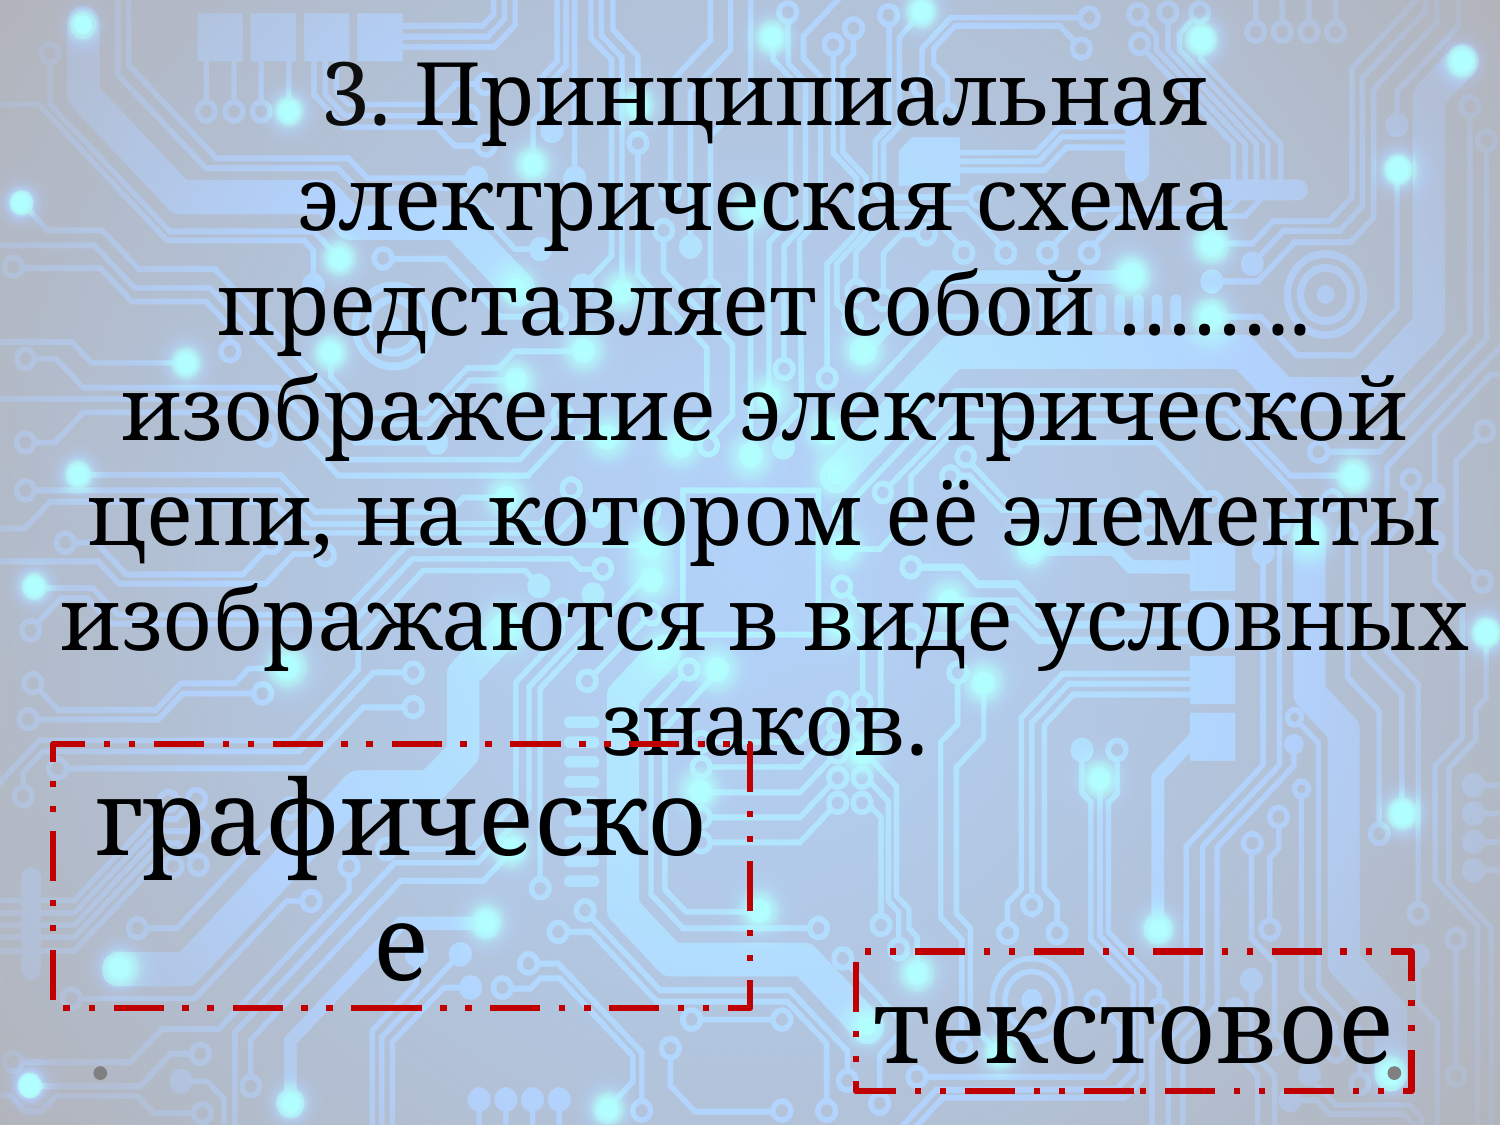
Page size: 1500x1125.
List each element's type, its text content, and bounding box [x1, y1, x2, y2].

text_box графическое [53, 743, 750, 1009]
text_box текстовое [856, 951, 1412, 1092]
text_box 3. Принципиальная электрическая схема представляет собой …….. изображение электрической цепи, на котором её элементы изображаются в виде условных знаков. [29, 30, 1500, 781]
